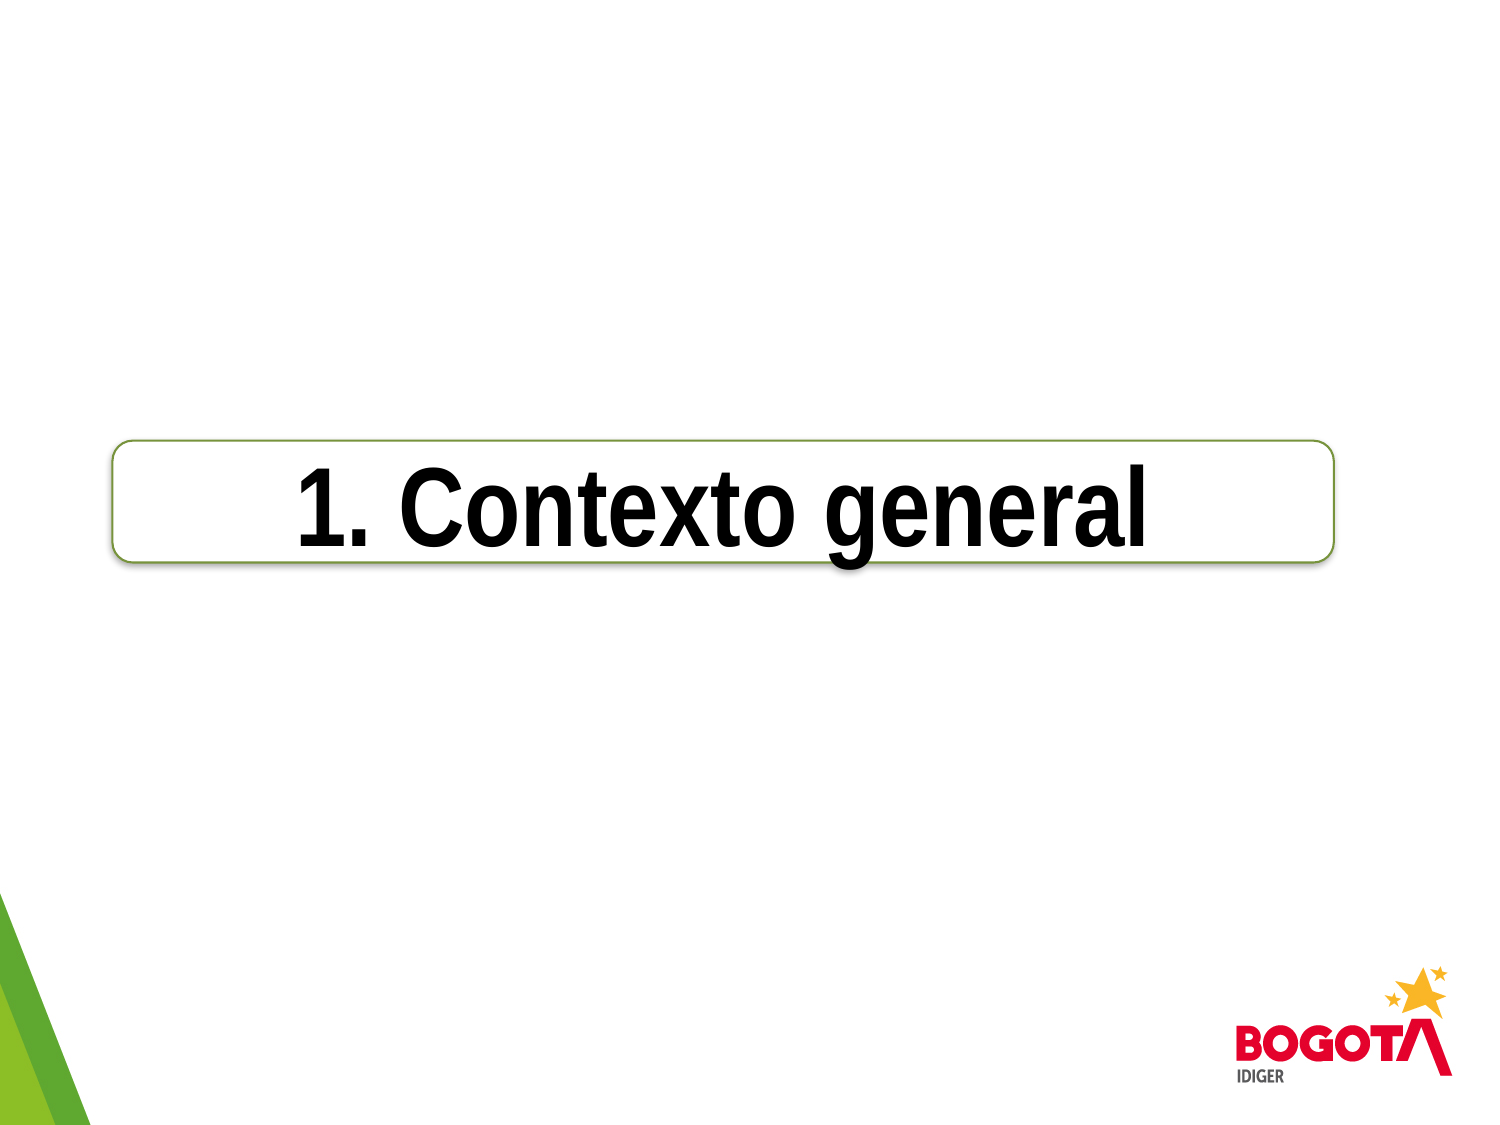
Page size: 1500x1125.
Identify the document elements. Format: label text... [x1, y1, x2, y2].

picture [0, 0, 1500, 1125]
text_box 1. Contexto general [111, 439, 1335, 564]
